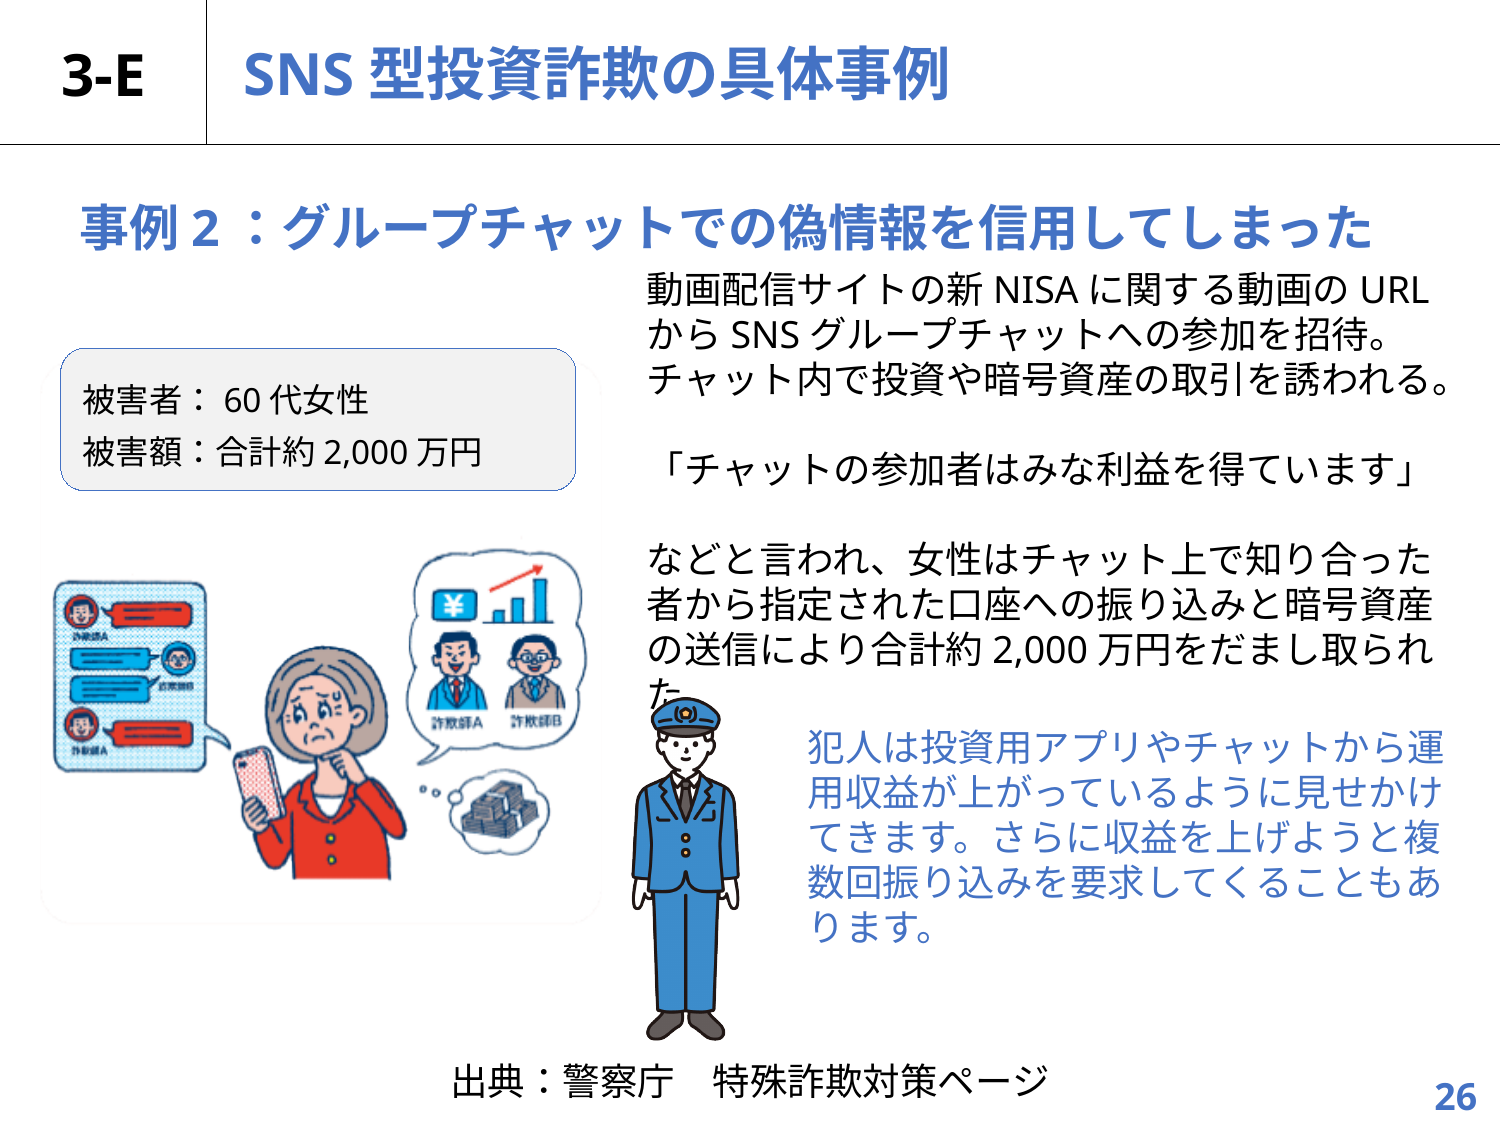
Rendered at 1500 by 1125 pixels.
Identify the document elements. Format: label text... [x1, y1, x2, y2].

picture [34, 335, 613, 944]
title SNS型投資詐欺の具体事例 [228, 36, 1472, 116]
text_box 3-E [0, 0, 207, 147]
text_box 動画配信サイトの新NISAに関する動画のURLからSNSグループチャットへの参加を招待。チャット内で投資や暗号資産の取引を誘われる。 「チャットの参加者はみな利益を得ています」 などと言われ、女性はチャット上で知り合った者から指定された口座への振り込みと暗号資産の送信により合計約2,000万円をだまし取られた。 [631, 258, 1477, 637]
text_box 出典：警察庁 特殊詐欺対策ページ [360, 1050, 1140, 1111]
text_box 事例2：グループチャットでの偽情報を信用してしまった [64, 171, 1472, 265]
text_box 26 [1411, 1065, 1500, 1125]
text_box 犯人は投資用アプリやチャットから運用収益が上がっているように見せかけてきます。さらに収益を上げようと複数回振り込みを要求してくることもあります。 [792, 646, 1477, 1026]
picture [631, 697, 740, 1041]
